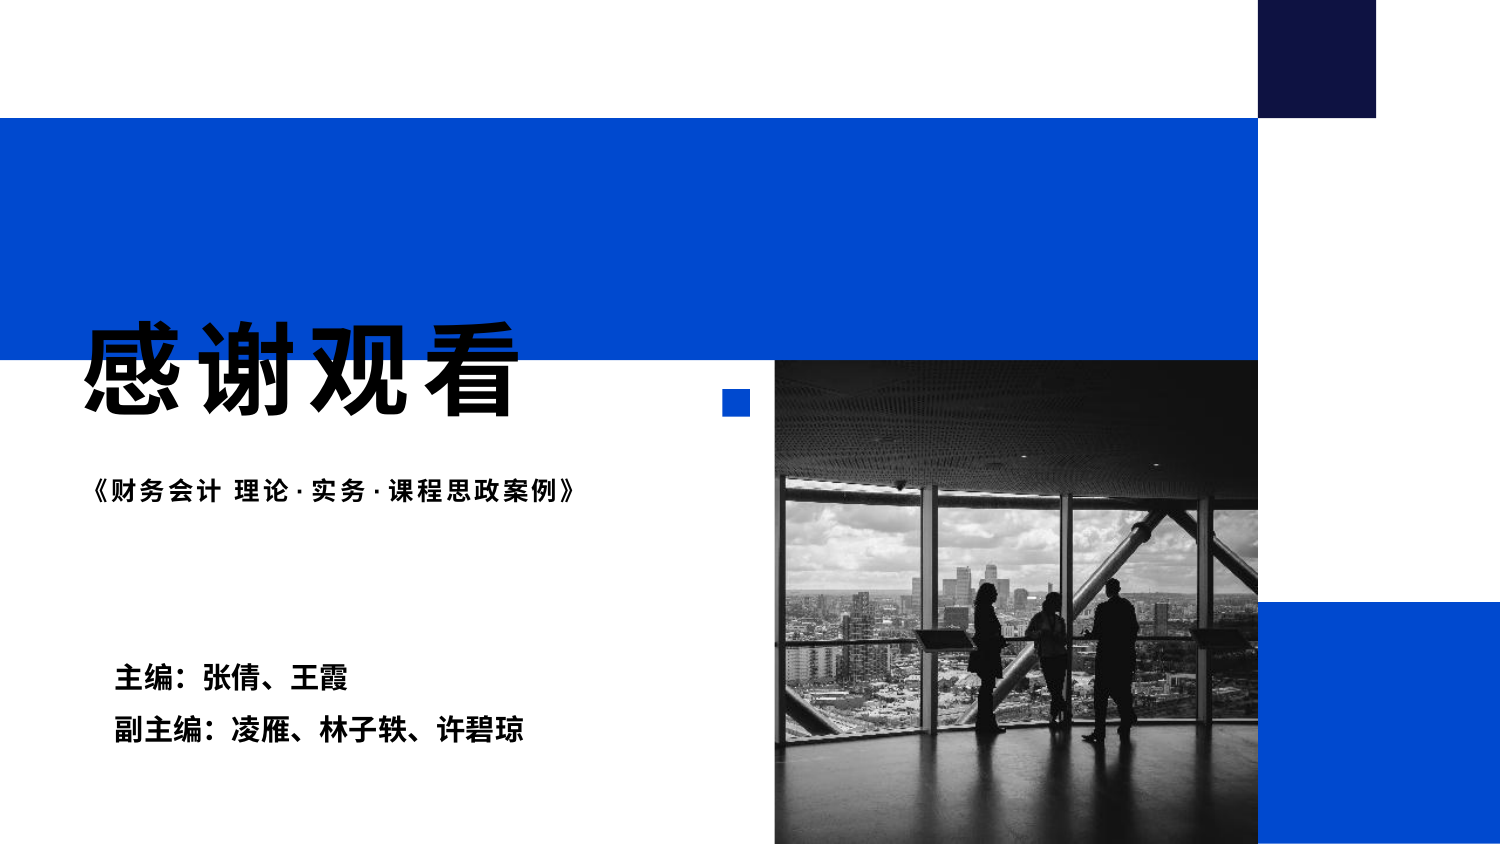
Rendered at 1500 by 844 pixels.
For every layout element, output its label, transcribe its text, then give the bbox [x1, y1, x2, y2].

text_box 主编：张倩、王霞 副主编：凌雁、林子轶、许碧琼 [100, 634, 611, 755]
title 感谢观看 [66, 282, 726, 446]
list 《财务会计 理论·实务·课程思政案例》 [66, 461, 603, 538]
picture [774, 361, 1258, 844]
